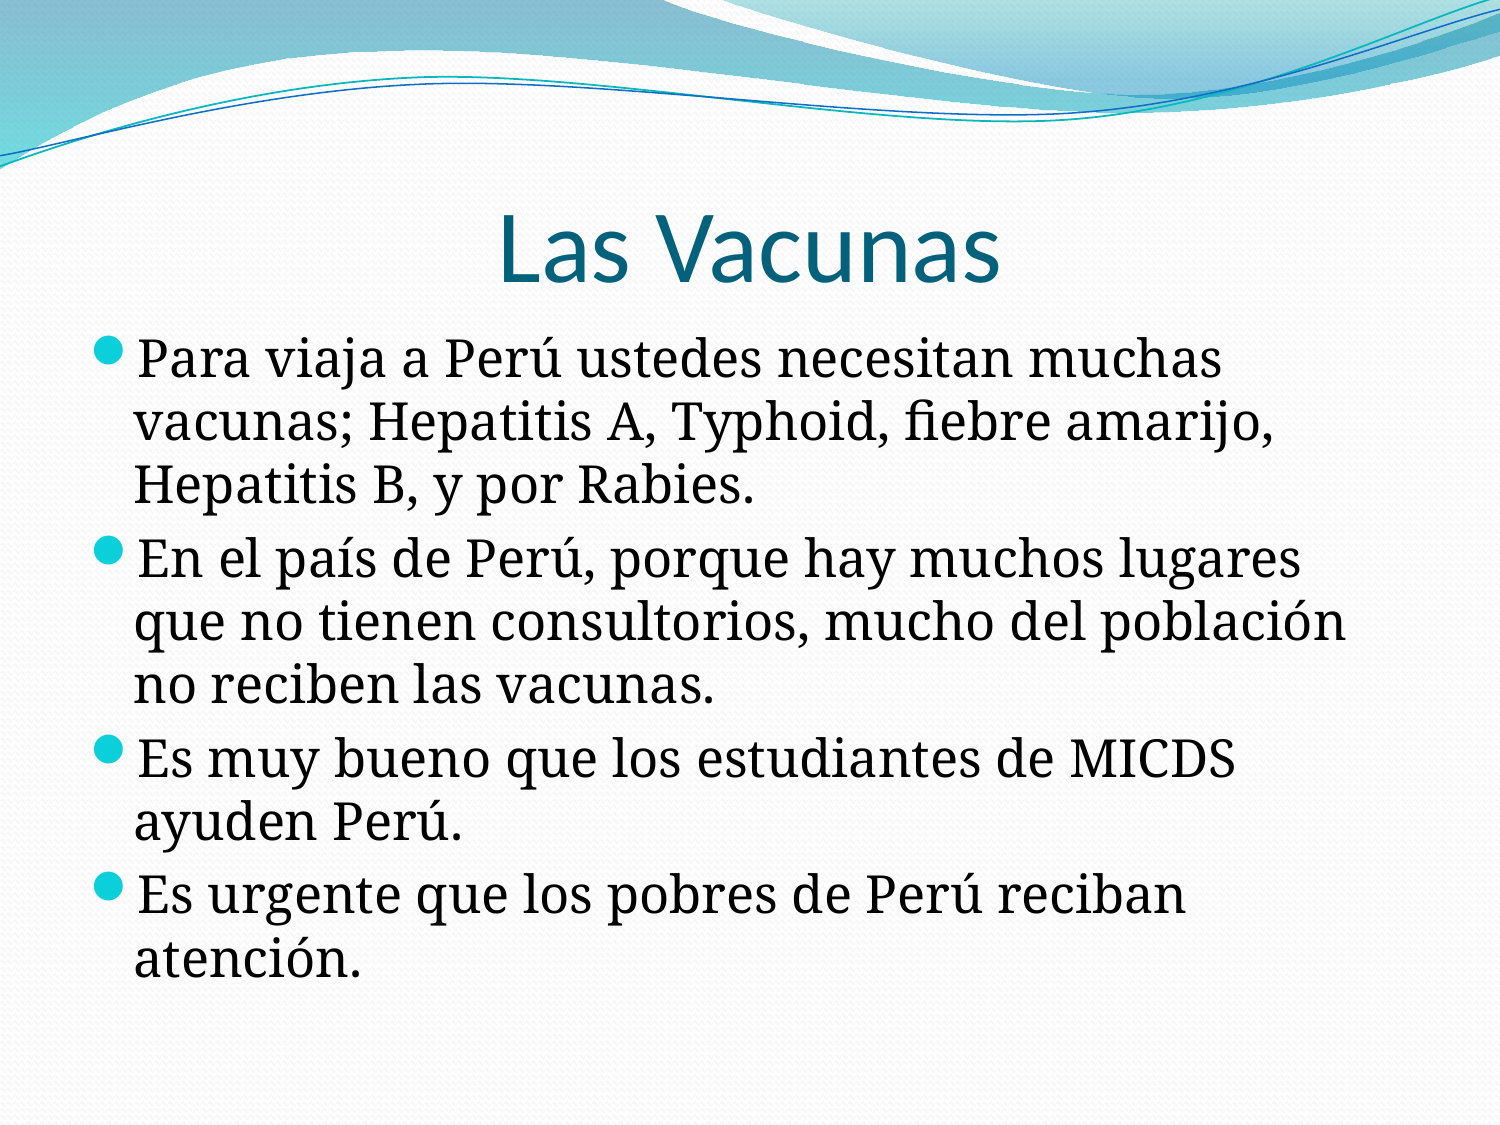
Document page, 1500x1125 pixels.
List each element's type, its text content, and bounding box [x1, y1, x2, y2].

list Para viaja a Perú ustedes necesitan muchas vacunas; Hepatitis A, Typhoid, fiebre amarijo, Hepatitis B, y por Rabies. En el país de Perú, porque hay muchos lugares que no tienen consultorios, mucho del población no reciben las vacunas. Es muy bueno que los estudiantes de MICDS ayuden Perú. Es urgente que los pobres de Perú reciban atención. [75, 317, 1425, 1000]
title Las Vacunas [75, 115, 1425, 303]
